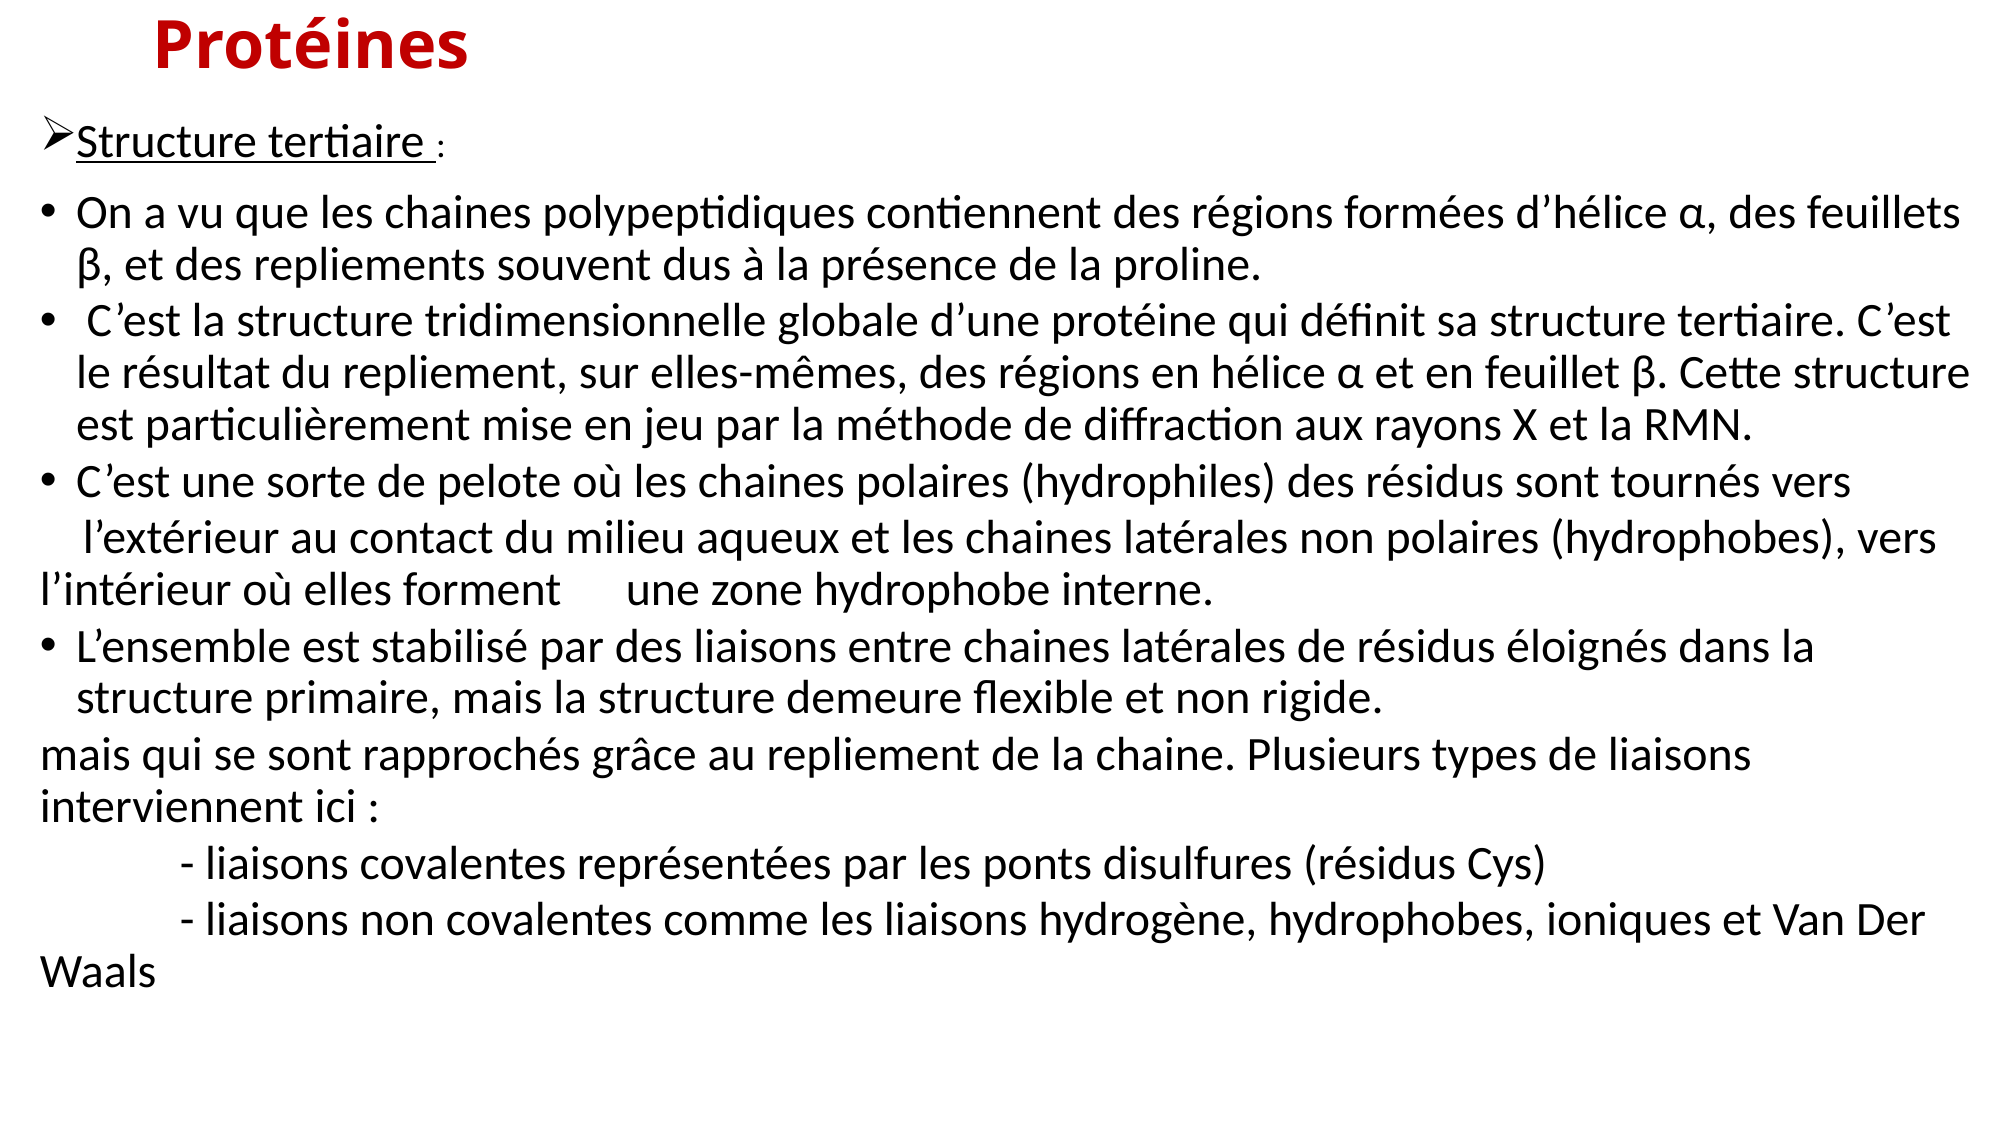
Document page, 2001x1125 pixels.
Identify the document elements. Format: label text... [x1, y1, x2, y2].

list Structure tertiaire : On a vu que les chaines polypeptidiques contiennent des régions formées d’hélice α, des feuillets β, et des repliements souvent dus à la présence de la proline. C’est la structure tridimensionnelle globale d’une protéine qui définit sa structure tertiaire. C’est le résultat du repliement, sur elles-mêmes, des régions en hélice α et en feuillet β. Cette structure est particulièrement mise en jeu par la méthode de diffraction aux rayons X et la RMN. C’est une sorte de pelote où les chaines polaires (hydrophiles) des résidus sont tournés vers l’extérieur au contact du milieu aqueux et les chaines latérales non polaires (hydrophobes), vers l’intérieur où elles forment une zone hydrophobe interne. L’ensemble est stabilisé par des liaisons entre chaines latérales de résidus éloignés dans la structure primaire, mais la structure demeure flexible et non rigide. mais qui se sont rapprochés grâce au repliement de la chaine. Plusieurs types de liaisons interviennent ici : - liaisons covalentes représentées par les ponts disulfures (résidus Cys) - liaisons non covalentes comme les liaisons hydrogène, hydrophobes, ioniques et Van Der Waals [24, 108, 2000, 1125]
text_box Protéines [137, 0, 1863, 95]
